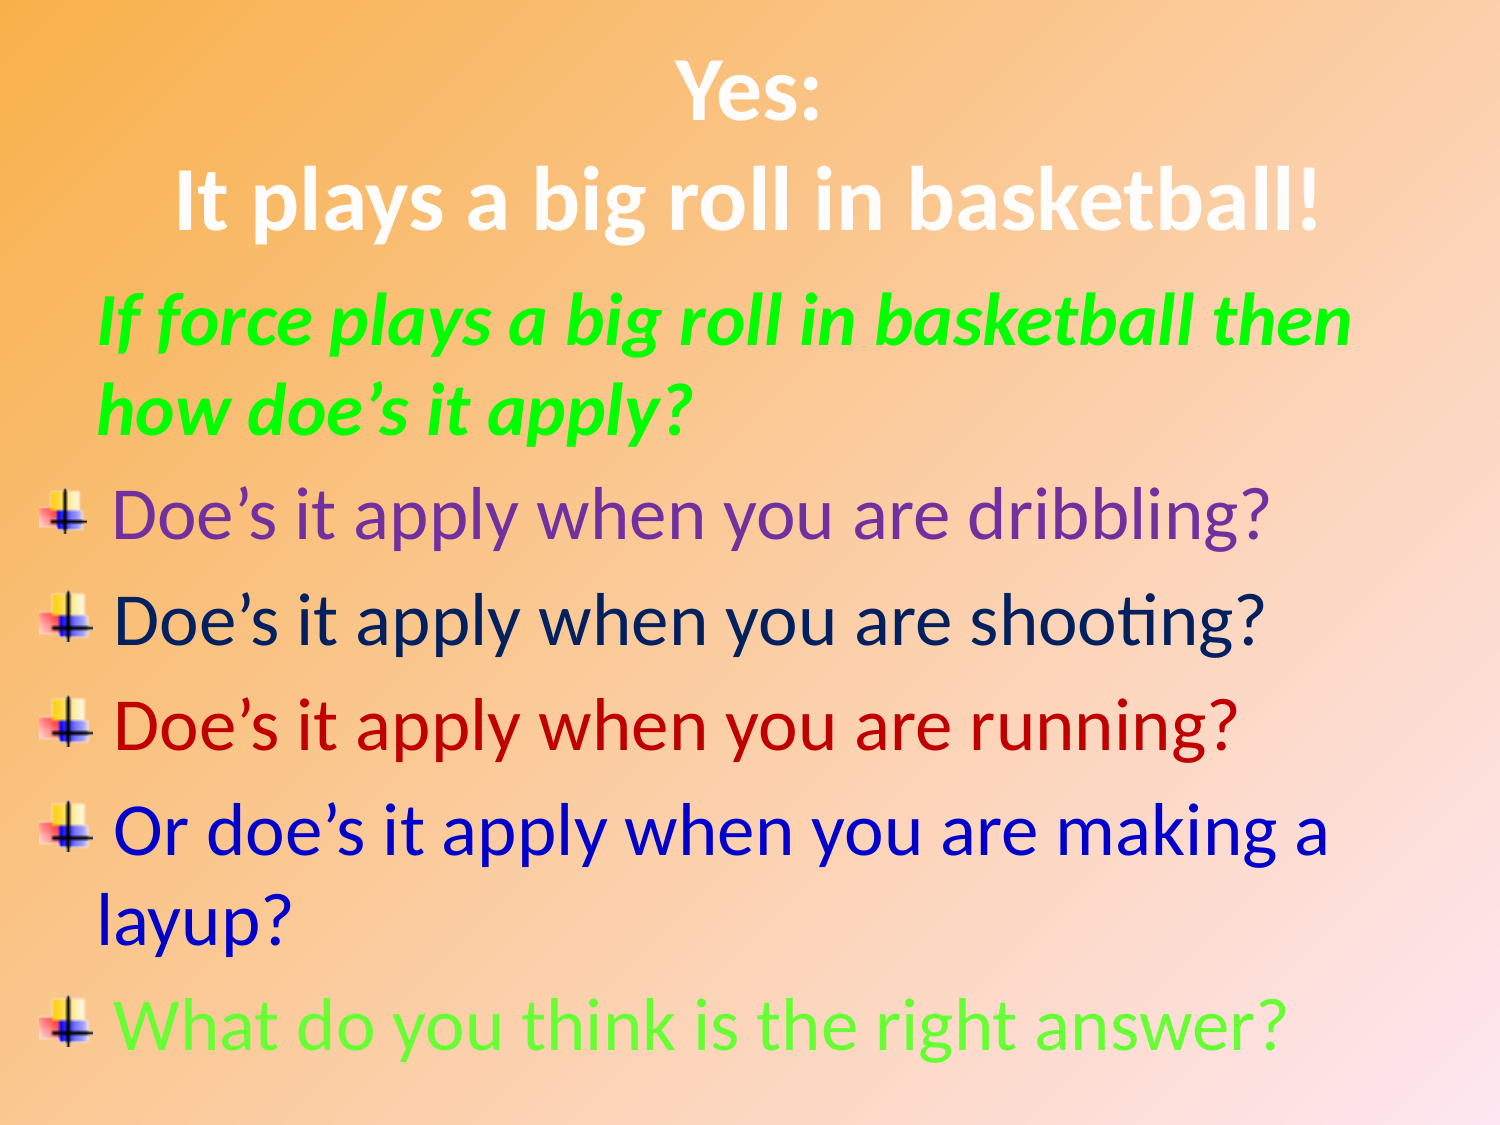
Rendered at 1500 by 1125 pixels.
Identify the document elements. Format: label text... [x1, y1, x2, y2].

picture [39, 993, 93, 1047]
list If force plays a big roll in basketball then how doe’s it apply? Doe’s it apply when you are dribbling? Doe’s it apply when you are shooting? Doe’s it apply when you are running? Or doe’s it apply when you are making a layup? What do you think is the right answer? [24, 262, 1475, 1100]
picture [39, 693, 93, 747]
picture [39, 588, 93, 642]
picture [39, 486, 87, 534]
picture [39, 798, 93, 852]
title Yes: It plays a big roll in basketball! [75, 45, 1425, 233]
